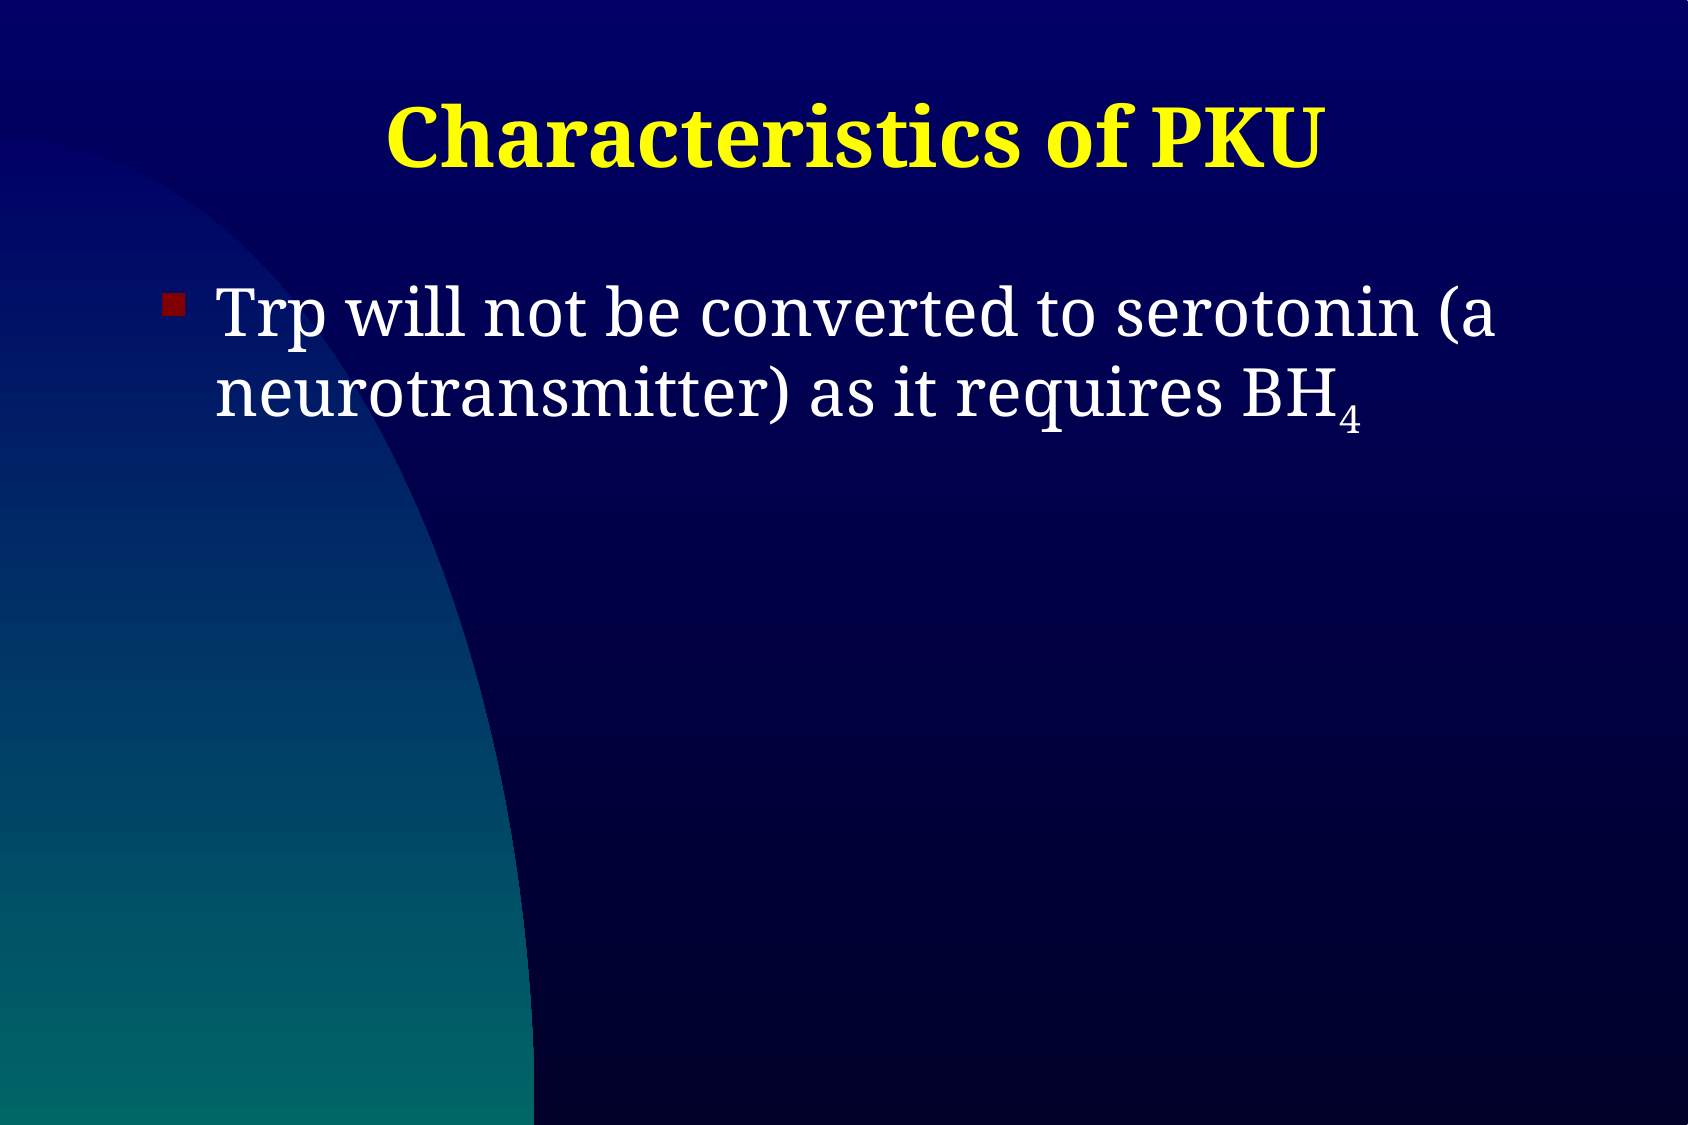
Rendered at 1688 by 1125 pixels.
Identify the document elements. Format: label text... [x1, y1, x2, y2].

title Characteristics of PKU [181, 87, 1532, 205]
list Trp will not be converted to serotonin (a neurotransmitter) as it requires BH4 [143, 262, 1575, 950]
